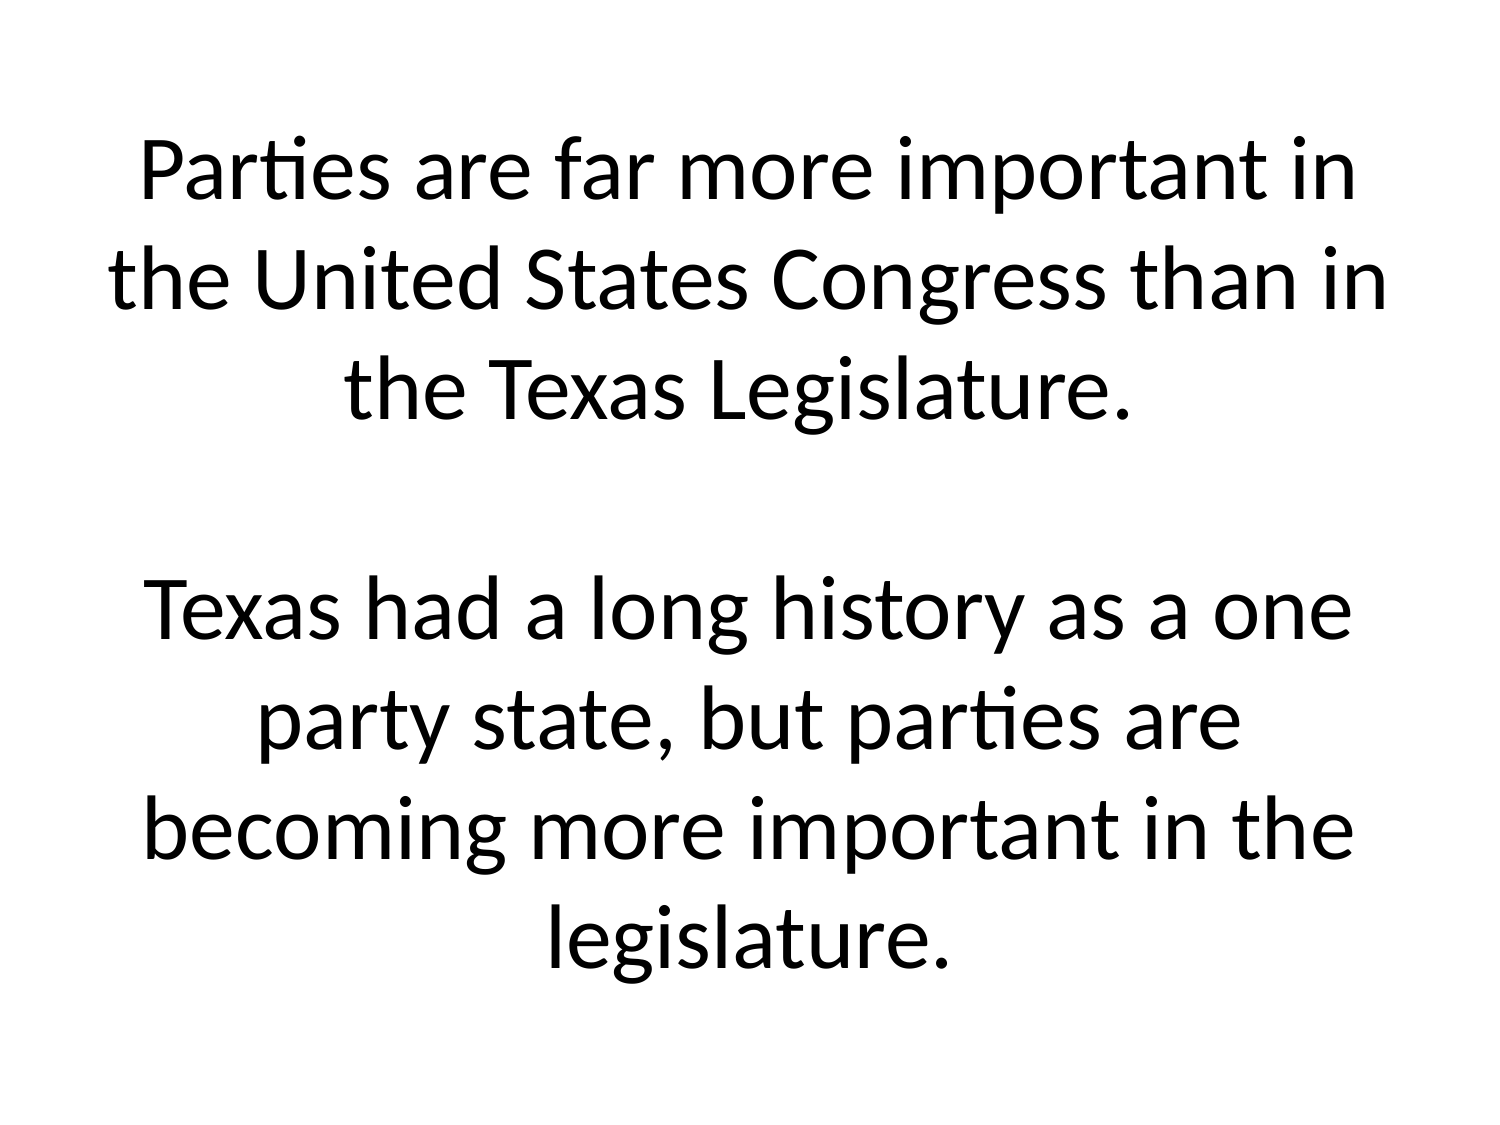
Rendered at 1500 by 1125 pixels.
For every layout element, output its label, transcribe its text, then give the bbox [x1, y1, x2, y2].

title Parties are far more important in the United States Congress than in the Texas Legislature. Texas had a long history as a one party state, but parties are becoming more important in the legislature. [74, 44, 1426, 1051]
